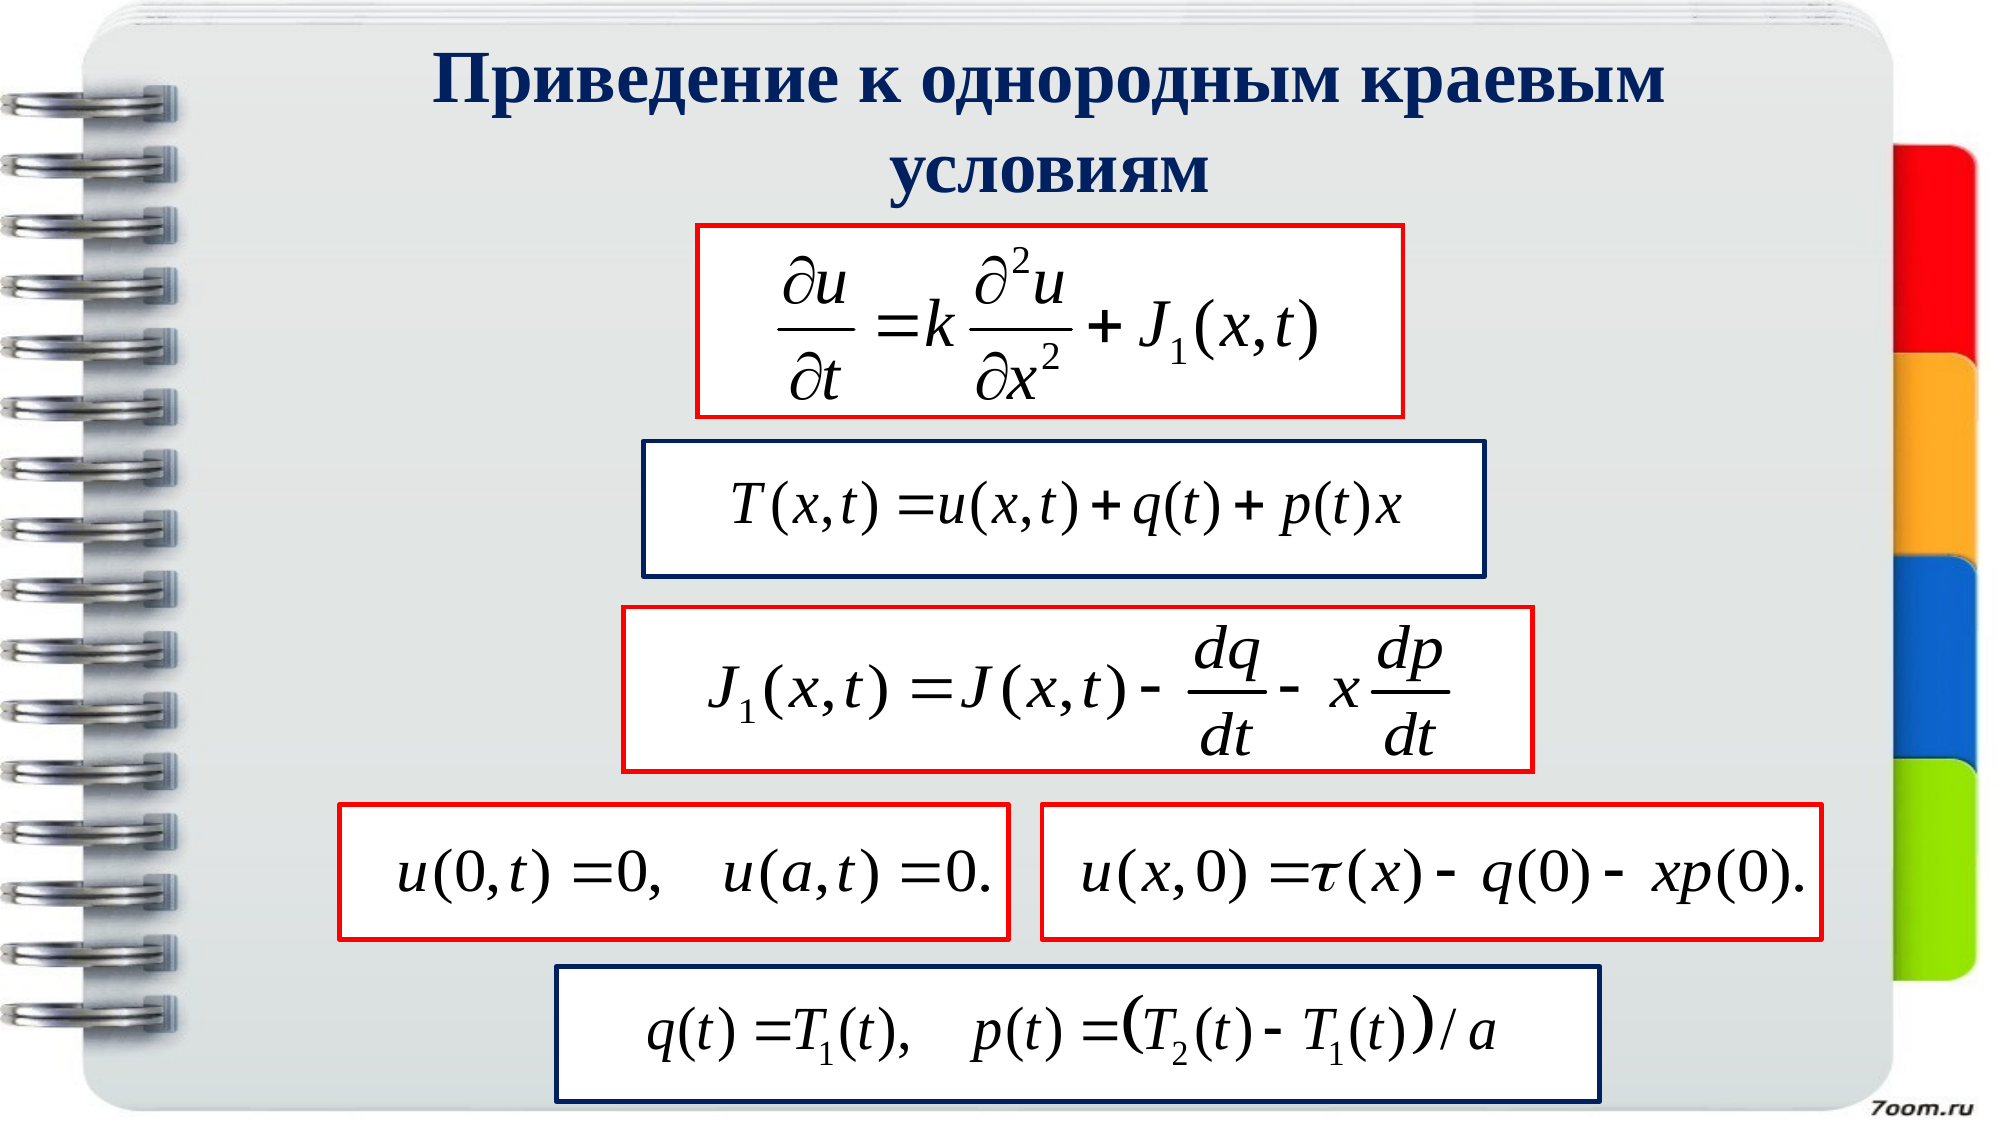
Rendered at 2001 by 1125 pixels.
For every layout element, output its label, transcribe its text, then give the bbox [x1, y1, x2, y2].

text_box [555, 966, 1600, 1102]
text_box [1008, 803, 1878, 940]
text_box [643, 440, 1486, 577]
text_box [625, 609, 1531, 770]
picture [0, 0, 2001, 1125]
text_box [699, 227, 1401, 415]
text_box Приведение к однородным краевым условиям [251, 10, 1848, 225]
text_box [324, 804, 1003, 940]
